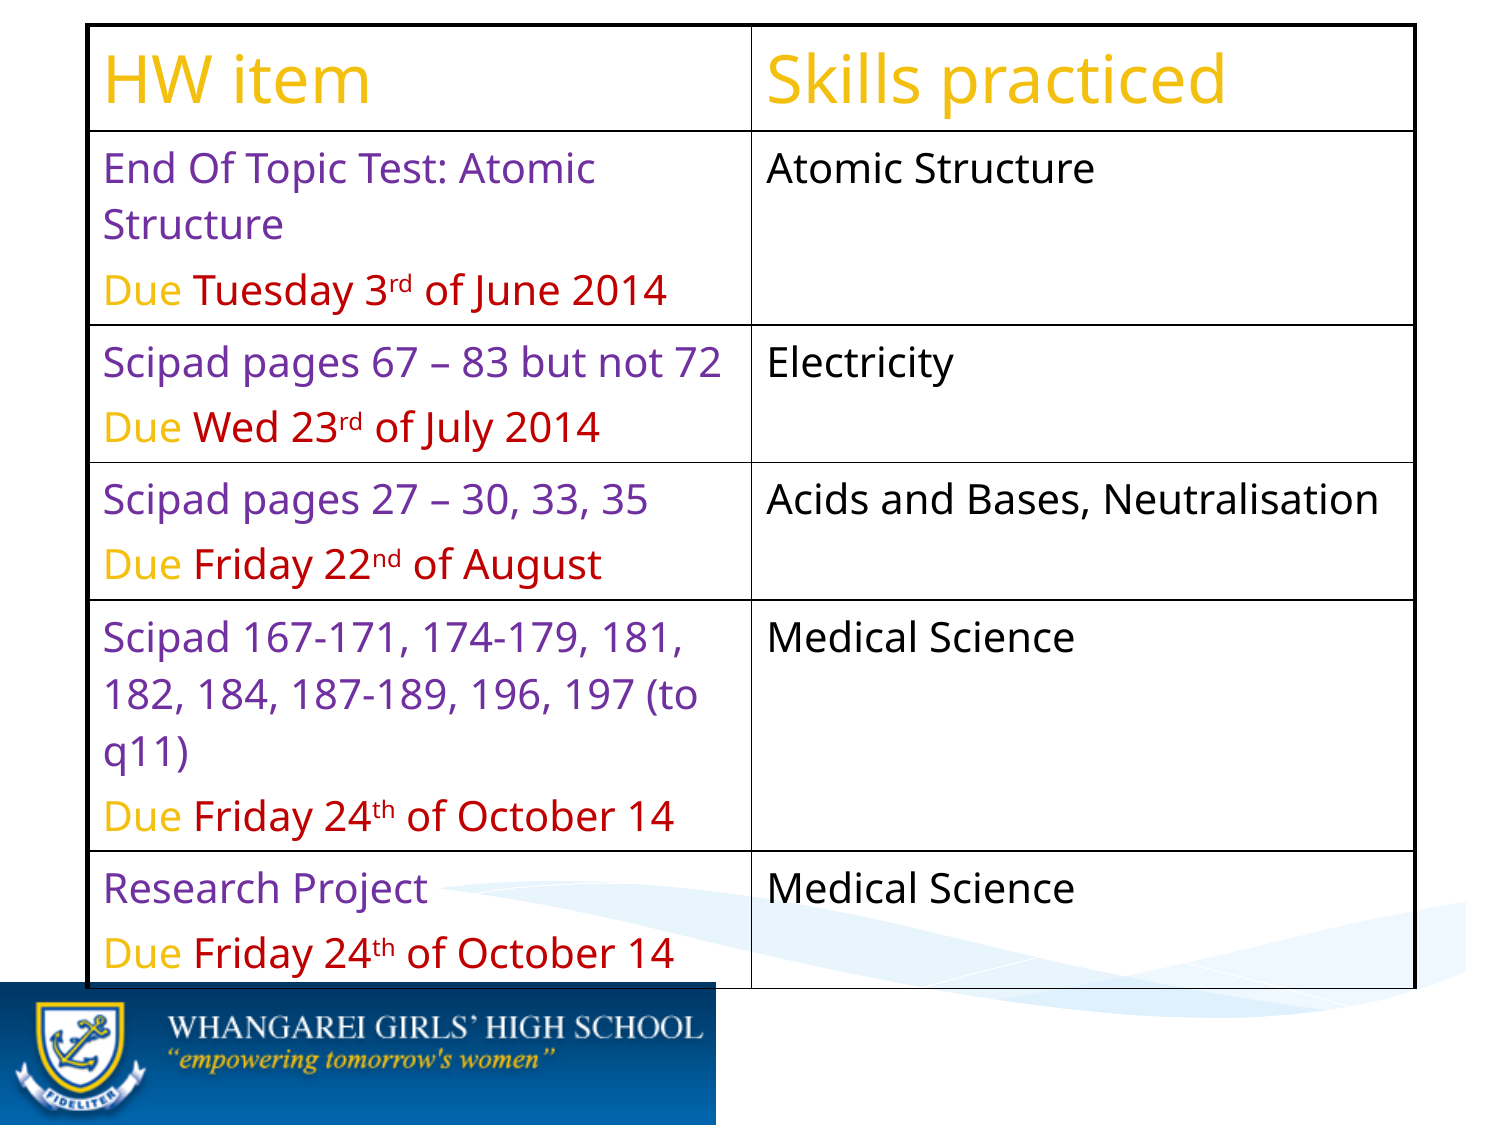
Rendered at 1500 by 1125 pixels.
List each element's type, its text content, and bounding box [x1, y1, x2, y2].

table_cell Acids and Bases, Neutralisation [752, 463, 1413, 599]
table_cell Electricity [752, 326, 1413, 462]
table_cell Scipad pages 27 – 30, 33, 35 Due Friday 22nd of August [90, 463, 751, 599]
picture [0, 982, 716, 1125]
table_cell Scipad pages 67 – 83 but not 72 Due Wed 23rd of July 2014 [90, 326, 751, 462]
table_cell Research Project Due Friday 24th of October 14 [90, 852, 751, 988]
table_cell Scipad 167-171, 174-179, 181, 182, 184, 187-189, 196, 197 (to q11) Due Friday 24th of October 14 [90, 601, 751, 850]
table_header Skills practiced [752, 27, 1413, 130]
table_cell End Of Topic Test: Atomic Structure Due Tuesday 3rd of June 2014 [90, 132, 751, 324]
table_cell Medical Science [752, 601, 1413, 850]
table_header HW item [90, 27, 751, 130]
table_cell Atomic Structure [752, 132, 1413, 324]
table_cell Medical Science [752, 852, 1413, 988]
